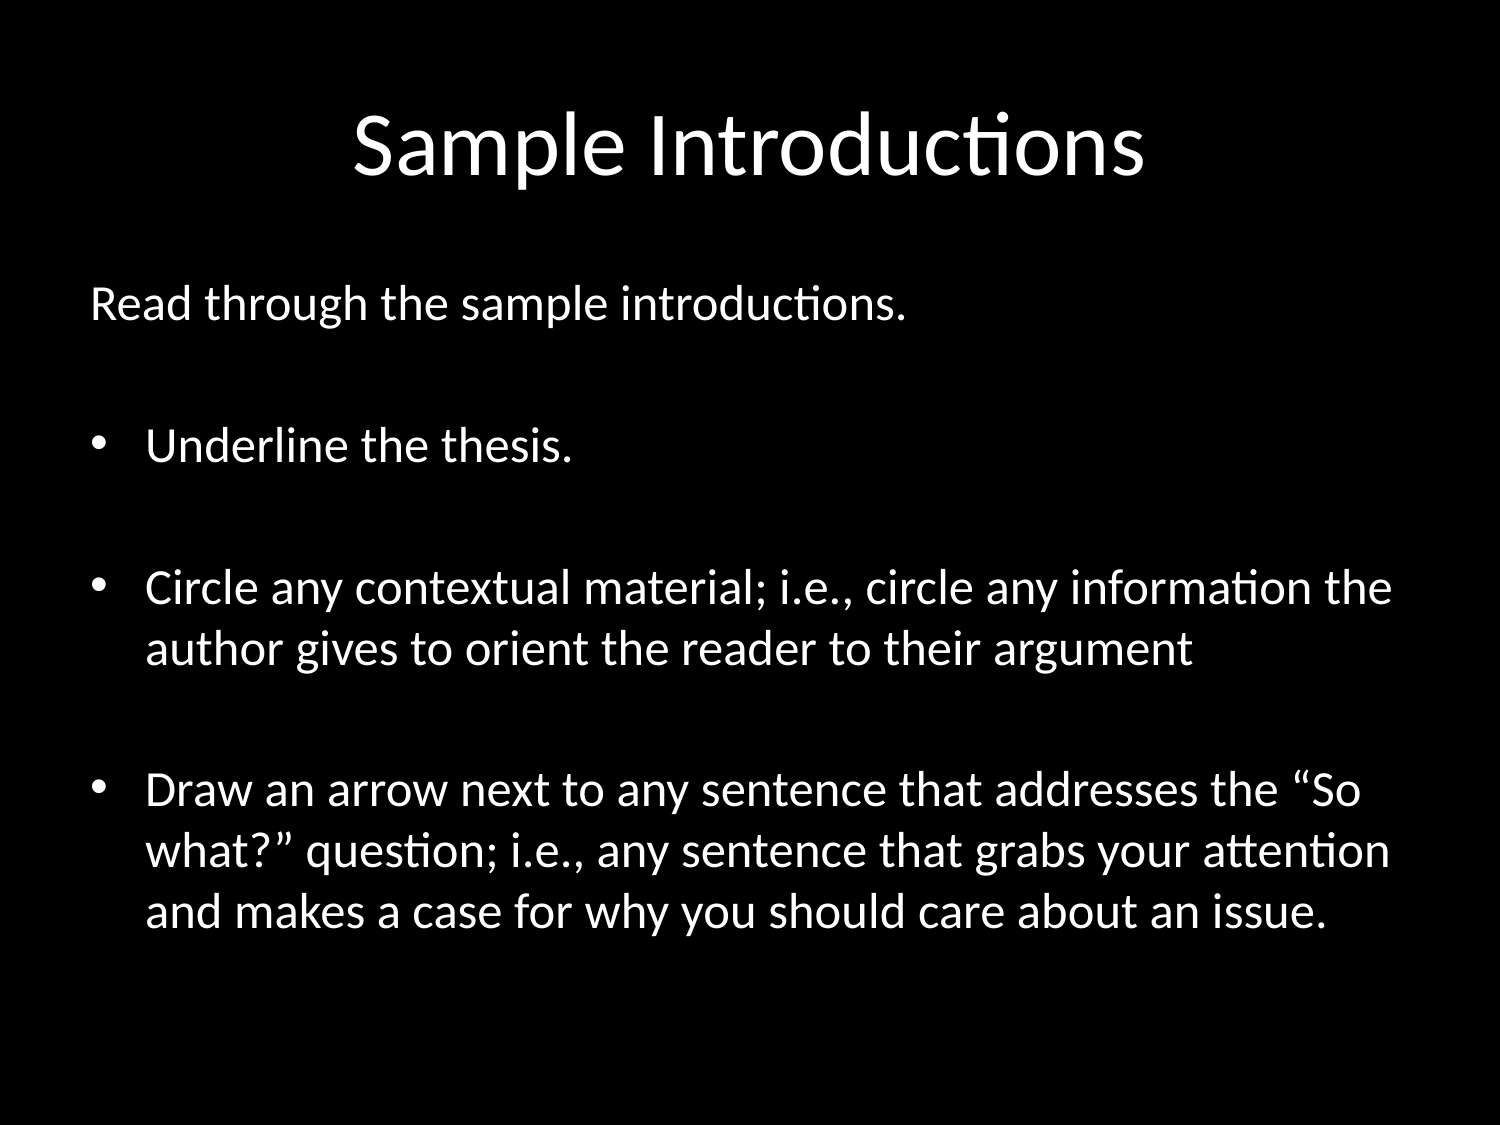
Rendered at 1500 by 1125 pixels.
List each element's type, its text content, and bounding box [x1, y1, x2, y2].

list Read through the sample introductions. Underline the thesis. Circle any contextual material; i.e., circle any information the author gives to orient the reader to their argument Draw an arrow next to any sentence that addresses the “So what?” question; i.e., any sentence that grabs your attention and makes a case for why you should care about an issue. [75, 262, 1425, 1005]
title Sample Introductions [75, 45, 1425, 233]
